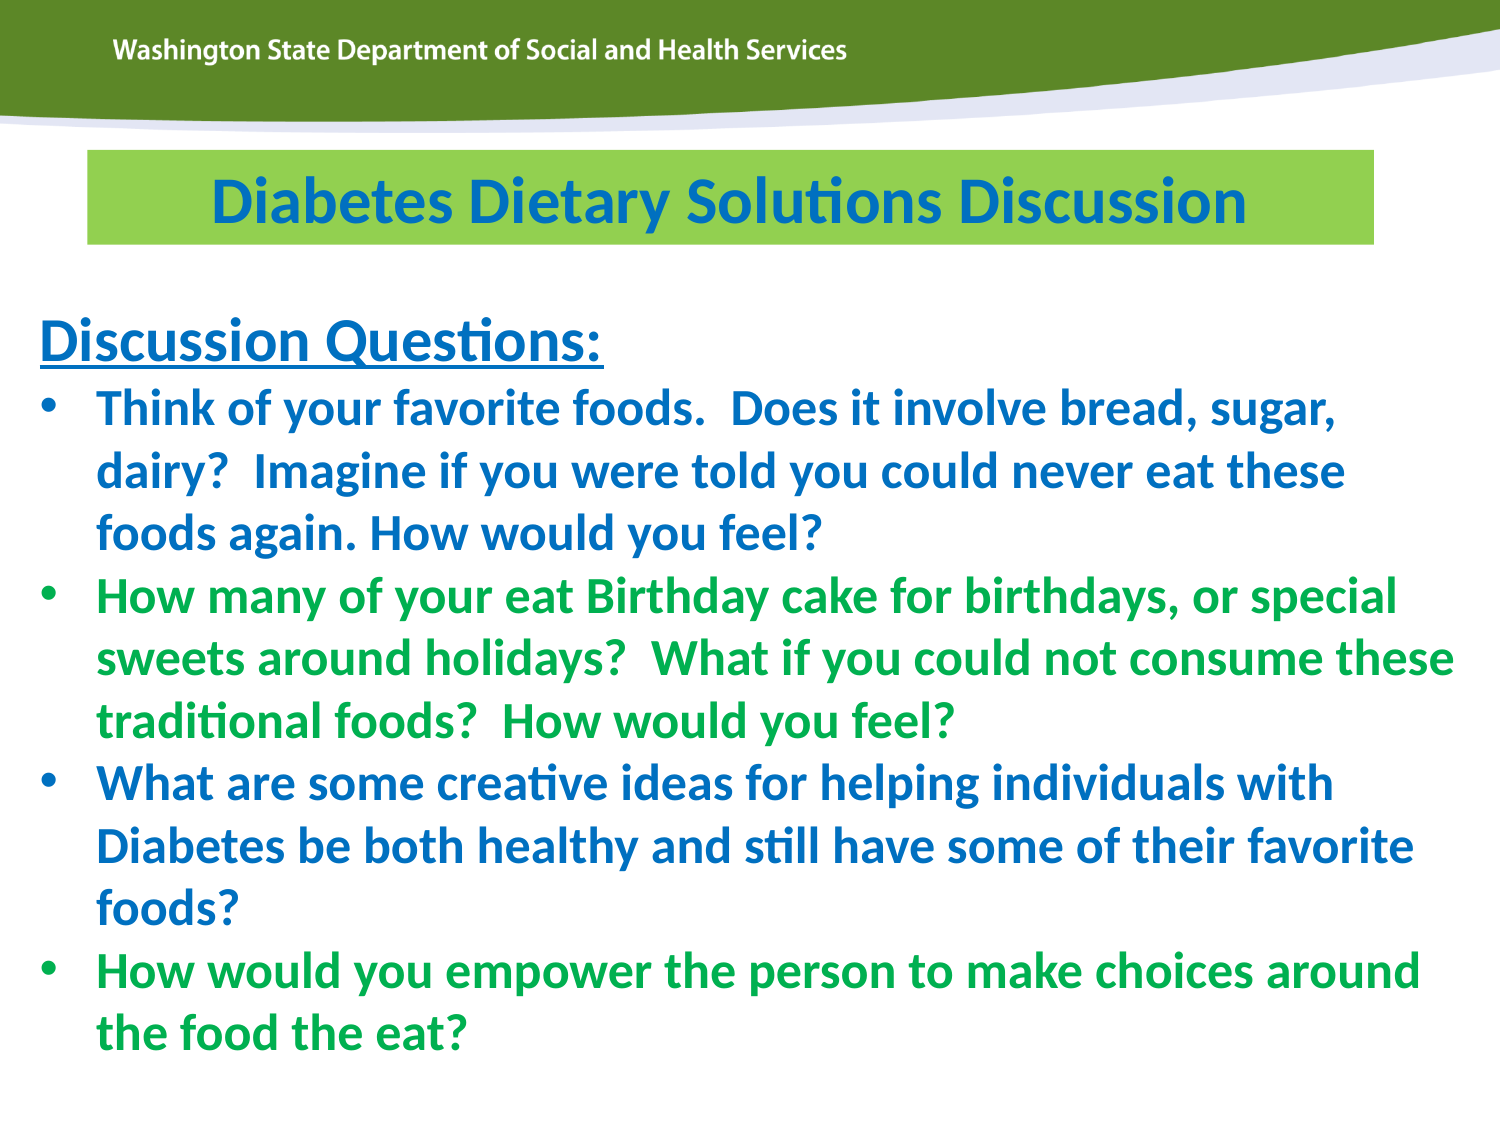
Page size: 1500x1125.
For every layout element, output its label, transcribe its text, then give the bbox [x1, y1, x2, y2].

text_box Discussion Questions: Think of your favorite foods. Does it involve bread, sugar, dairy? Imagine if you were told you could never eat these foods again. How would you feel? How many of your eat Birthday cake for birthdays, or special sweets around holidays? What if you could not consume these traditional foods? How would you feel? What are some creative ideas for helping individuals with Diabetes be both healthy and still have some of their favorite foods? How would you empower the person to make choices around the food the eat? [24, 291, 1482, 1069]
picture [0, 0, 1500, 147]
text_box Diabetes Dietary Solutions Discussion [87, 149, 1374, 245]
